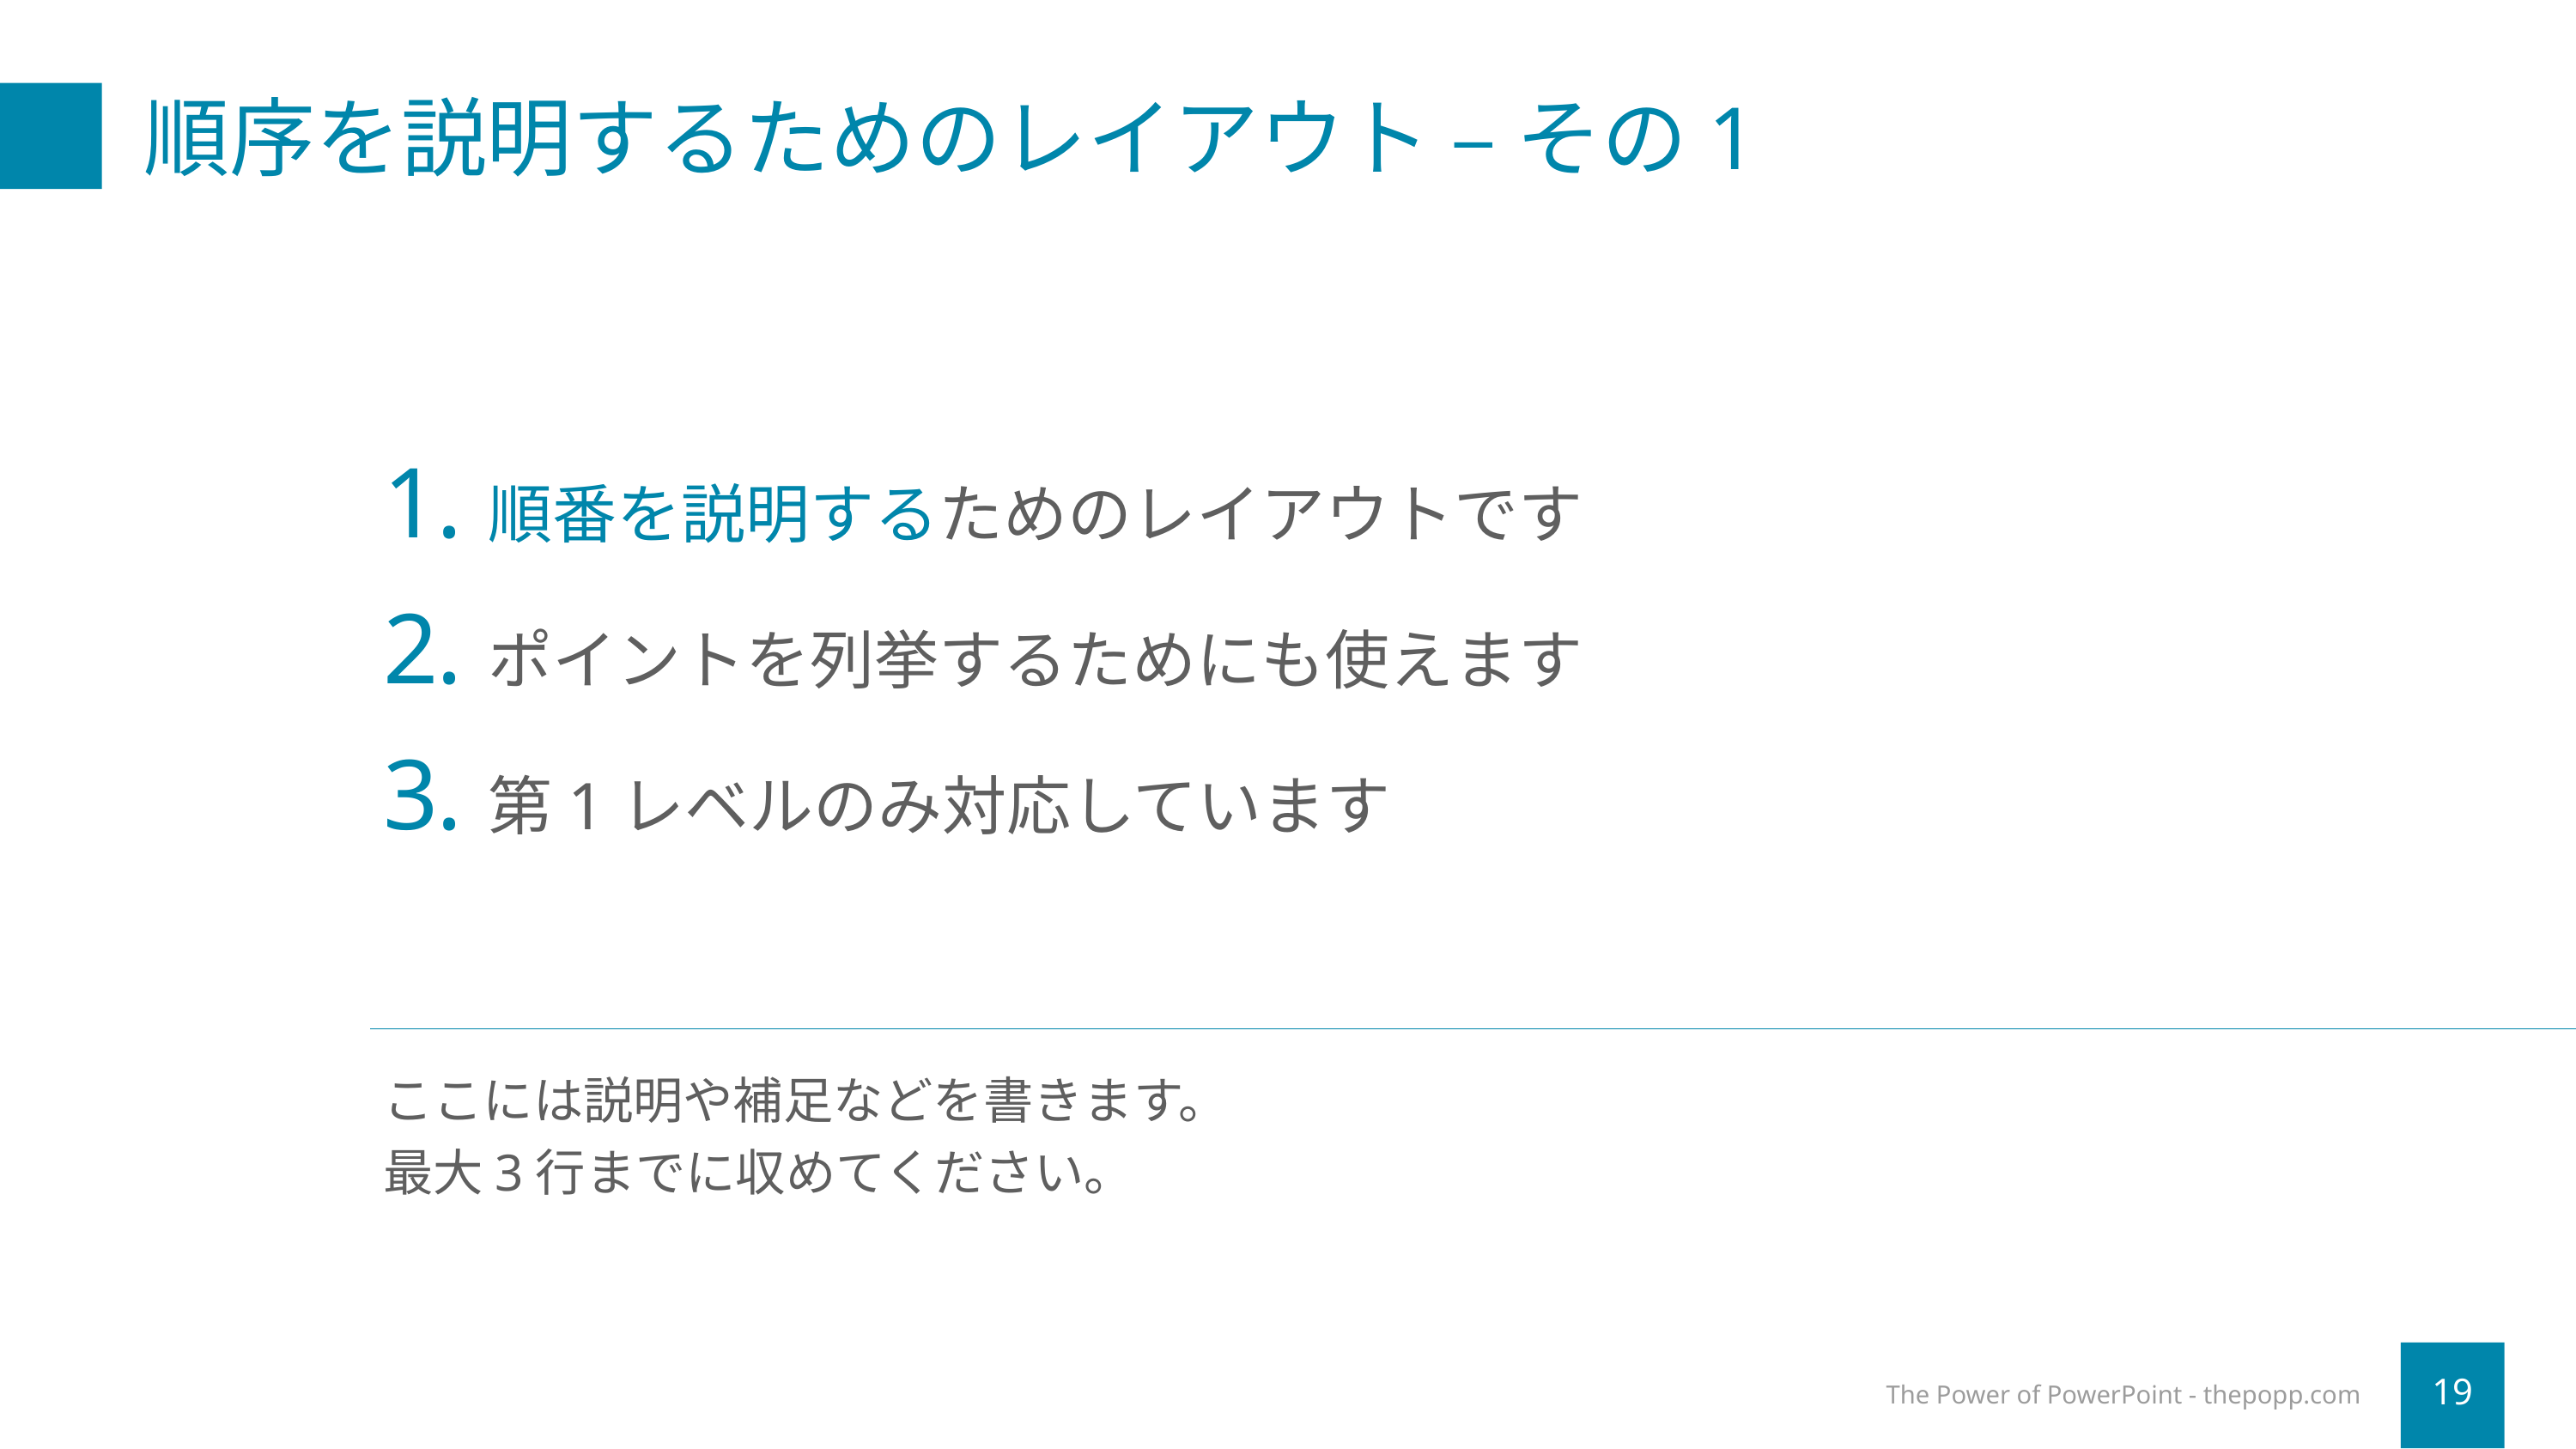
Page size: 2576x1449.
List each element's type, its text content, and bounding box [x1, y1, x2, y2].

list ここには説明や補足などを書きます。 最大3行までに収めてください。 [370, 1050, 2206, 1331]
slide_number 19 [2400, 1355, 2505, 1433]
footer The Power of PowerPoint - thepopp.com [1504, 1355, 2374, 1433]
title 順序を説明するためのレイアウト – その1 [131, 66, 2482, 219]
list 順番を説明するためのレイアウトです ポイントを列挙するためにも使えます 第1レベルのみ対応しています [370, 295, 2482, 1005]
